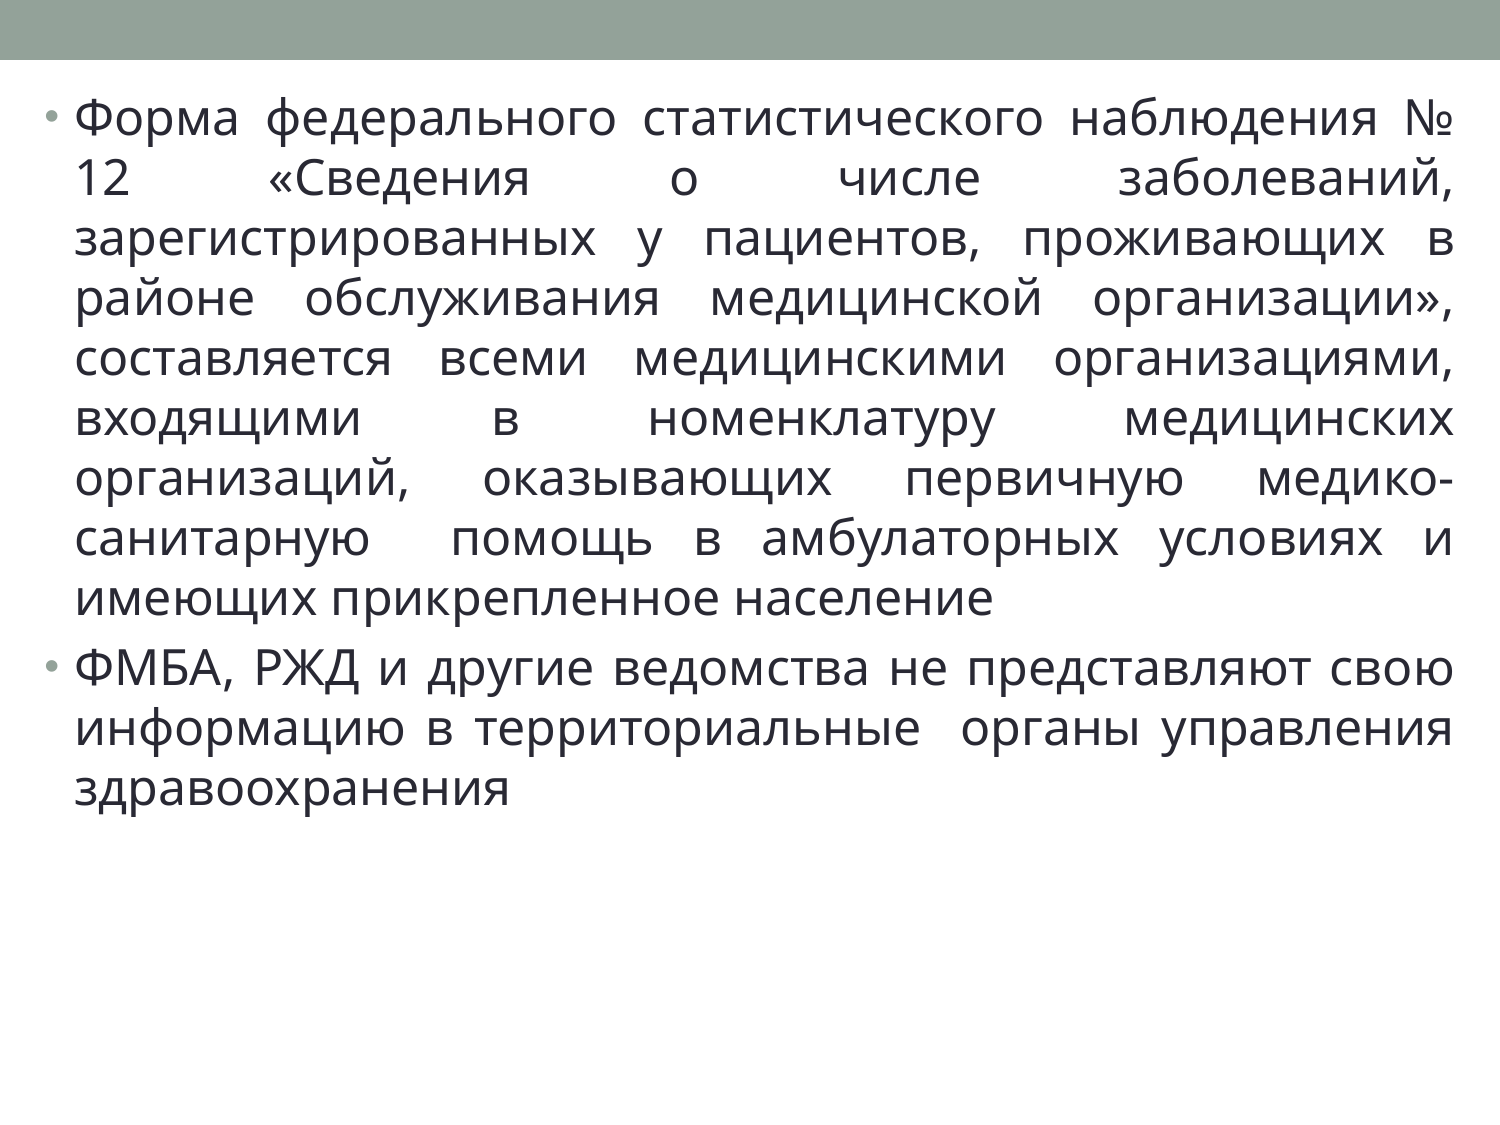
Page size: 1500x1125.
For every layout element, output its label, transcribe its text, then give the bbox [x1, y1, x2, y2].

list Форма федерального статистического наблюдения № 12 «Сведения о числе заболеваний, зарегистрированных у пациентов, проживающих в районе обслуживания медицинской организации», составляется всеми медицинскими организациями, входящими в номенклатуру медицинских организаций, оказывающих первичную медико-санитарную помощь в амбулаторных условиях и имеющих прикрепленное население ФМБА, РЖД и другие ведомства не представляют свою информацию в территориальные органы управления здравоохранения [29, 78, 1471, 1106]
